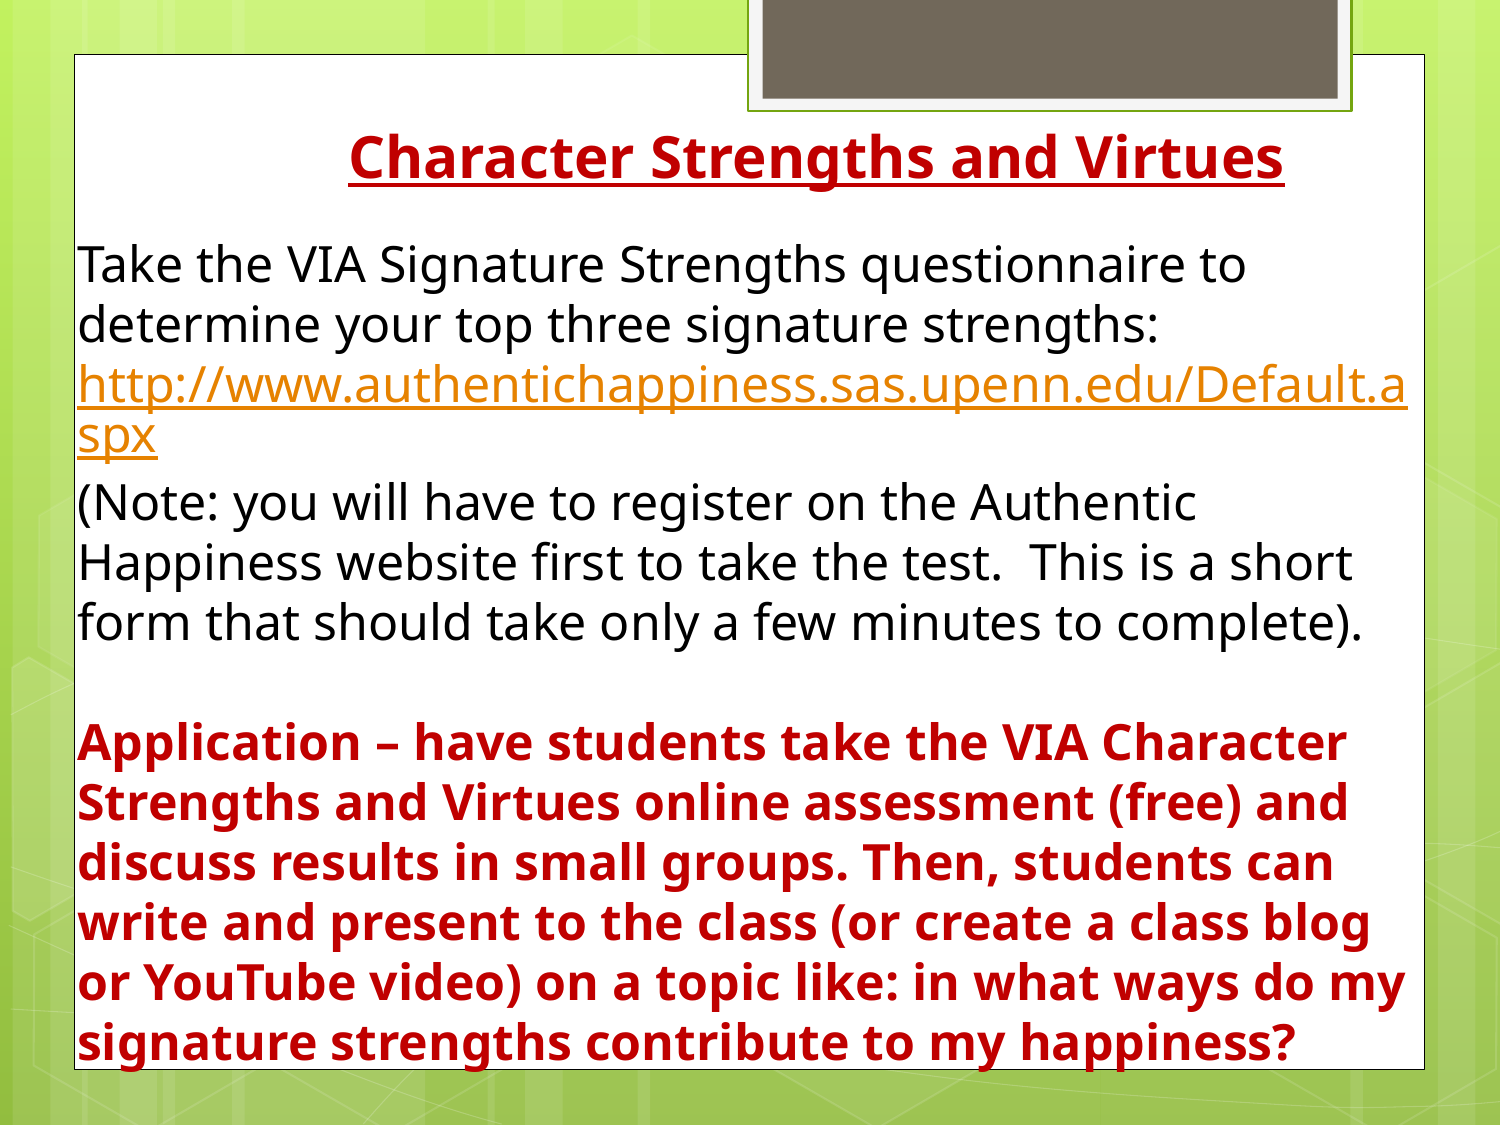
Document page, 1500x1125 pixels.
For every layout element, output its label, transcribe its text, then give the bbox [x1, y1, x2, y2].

title [112, 62, 1425, 201]
text_box Character Strengths and Virtues [287, 112, 1346, 198]
text_box Take the VIA Signature Strengths questionnaire to determine your top three signature strengths: http://www.authentichappiness.sas.upenn.edu/Default.aspx (Note: you will have to register on the Authentic Happiness website first to take the test. This is a short form that should take only a few minutes to complete). Application – have students take the VIA Character Strengths and Virtues online assessment (free) and discuss results in small groups. Then, students can write and present to the class (or create a class blog or YouTube video) on a topic like: in what ways do my signature strengths contribute to my happiness? [62, 224, 1438, 1088]
list [171, 381, 1283, 957]
